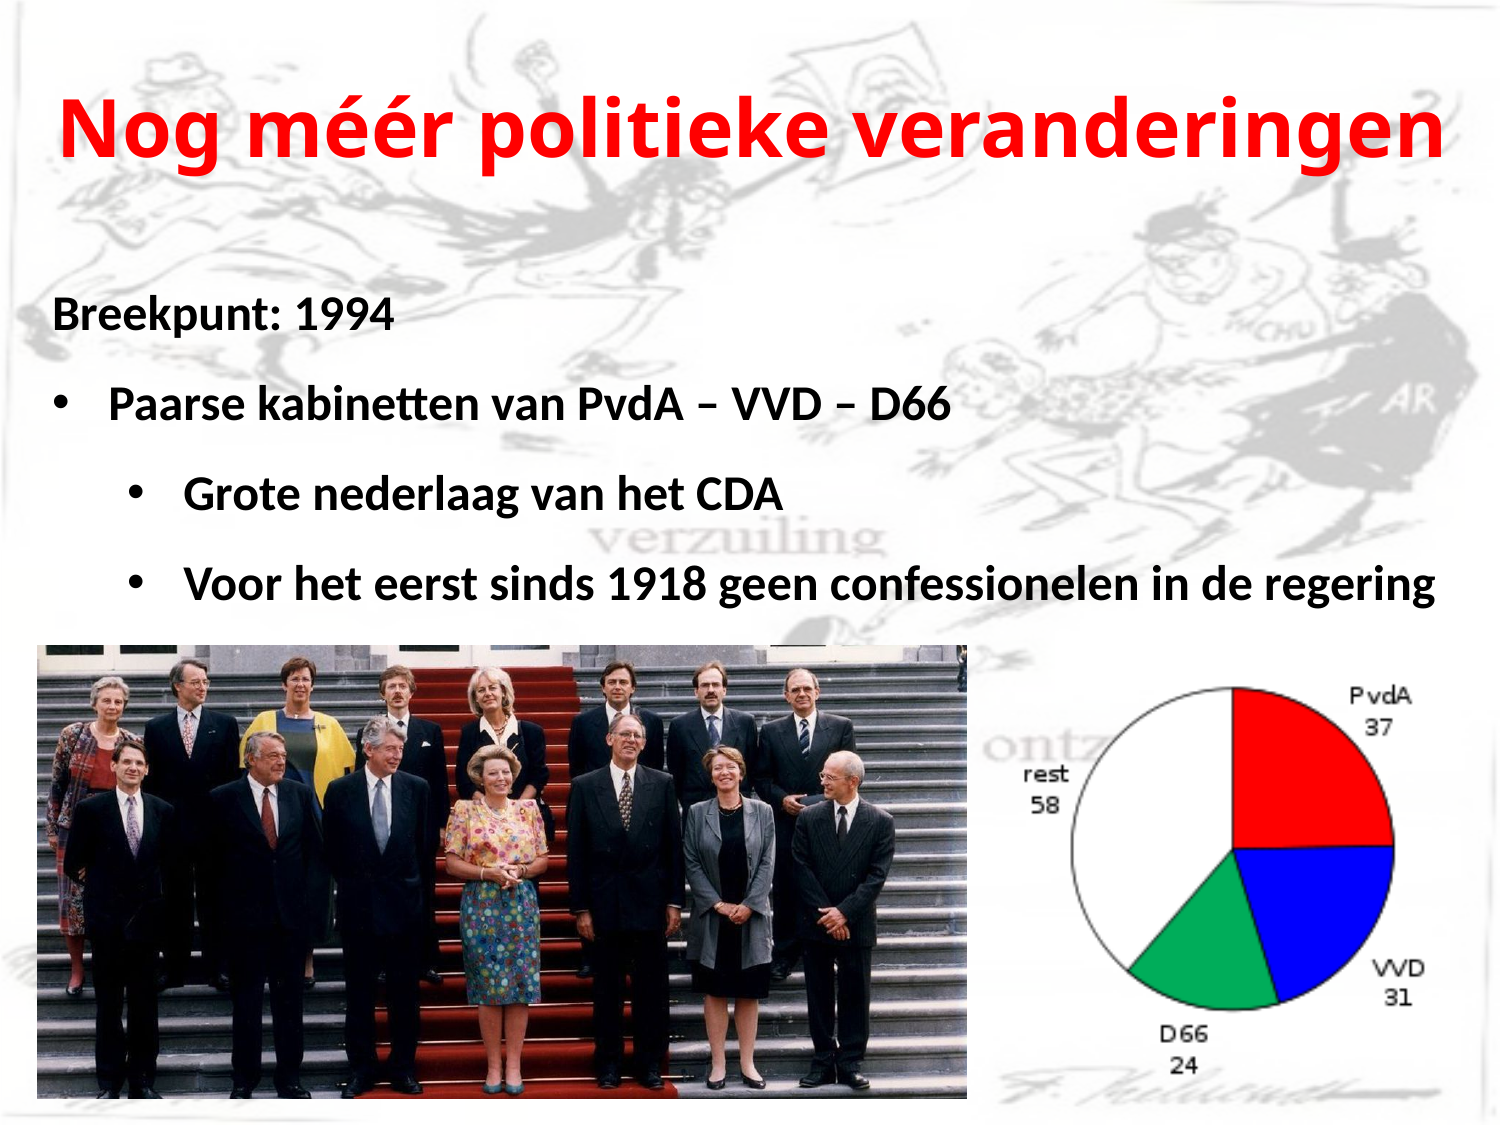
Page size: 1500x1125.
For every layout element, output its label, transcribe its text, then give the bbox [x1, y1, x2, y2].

picture [36, 644, 967, 1099]
picture [984, 656, 1471, 1095]
text_box Breekpunt: 1994 Paarse kabinetten van PvdA – VVD – D66 Grote nederlaag van het CDA Voor het eerst sinds 1918 geen confessionelen in de regering Sociaaldemocraten en liberalen Homohuwelijk Euthanasie [37, 243, 1459, 889]
title Nog méér politieke veranderingen [11, 30, 1495, 221]
